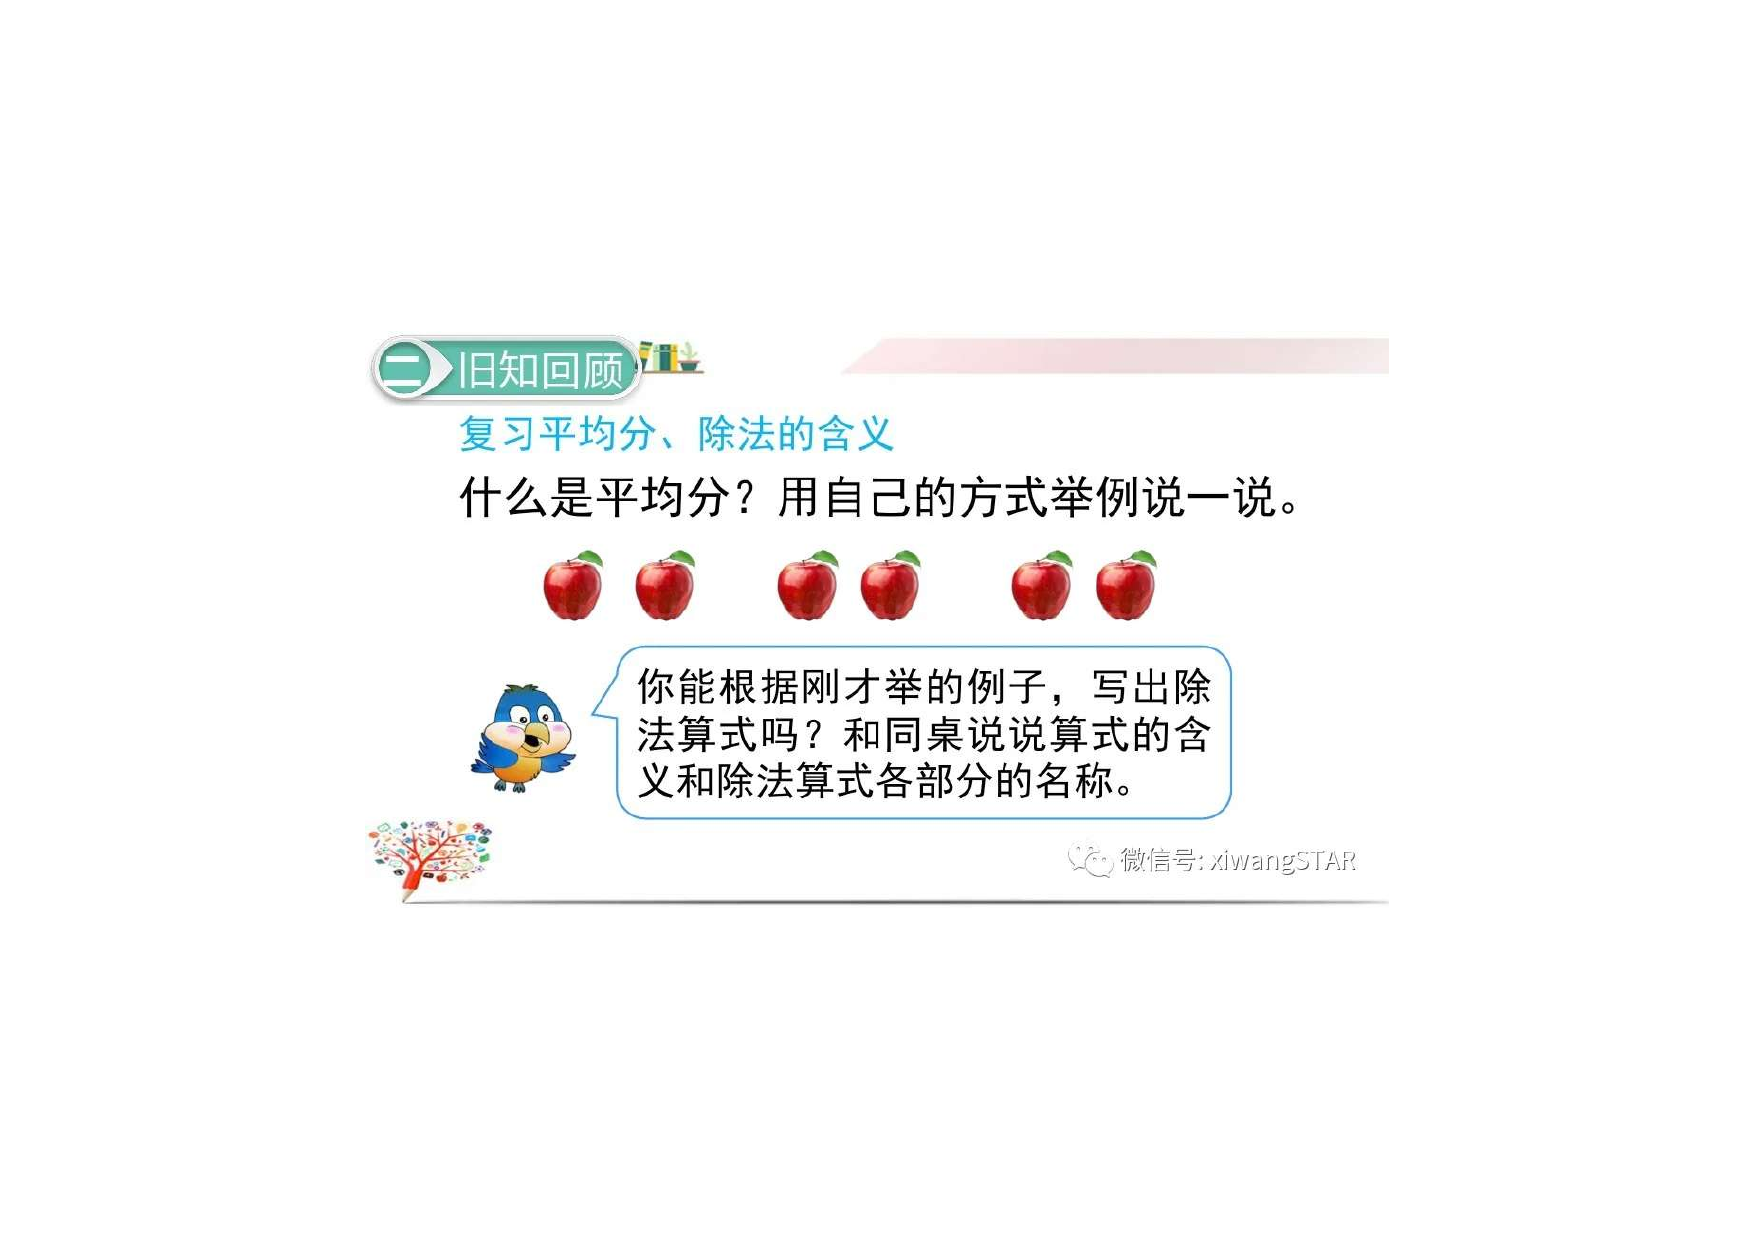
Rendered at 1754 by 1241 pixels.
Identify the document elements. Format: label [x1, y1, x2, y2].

picture [365, 331, 1389, 908]
